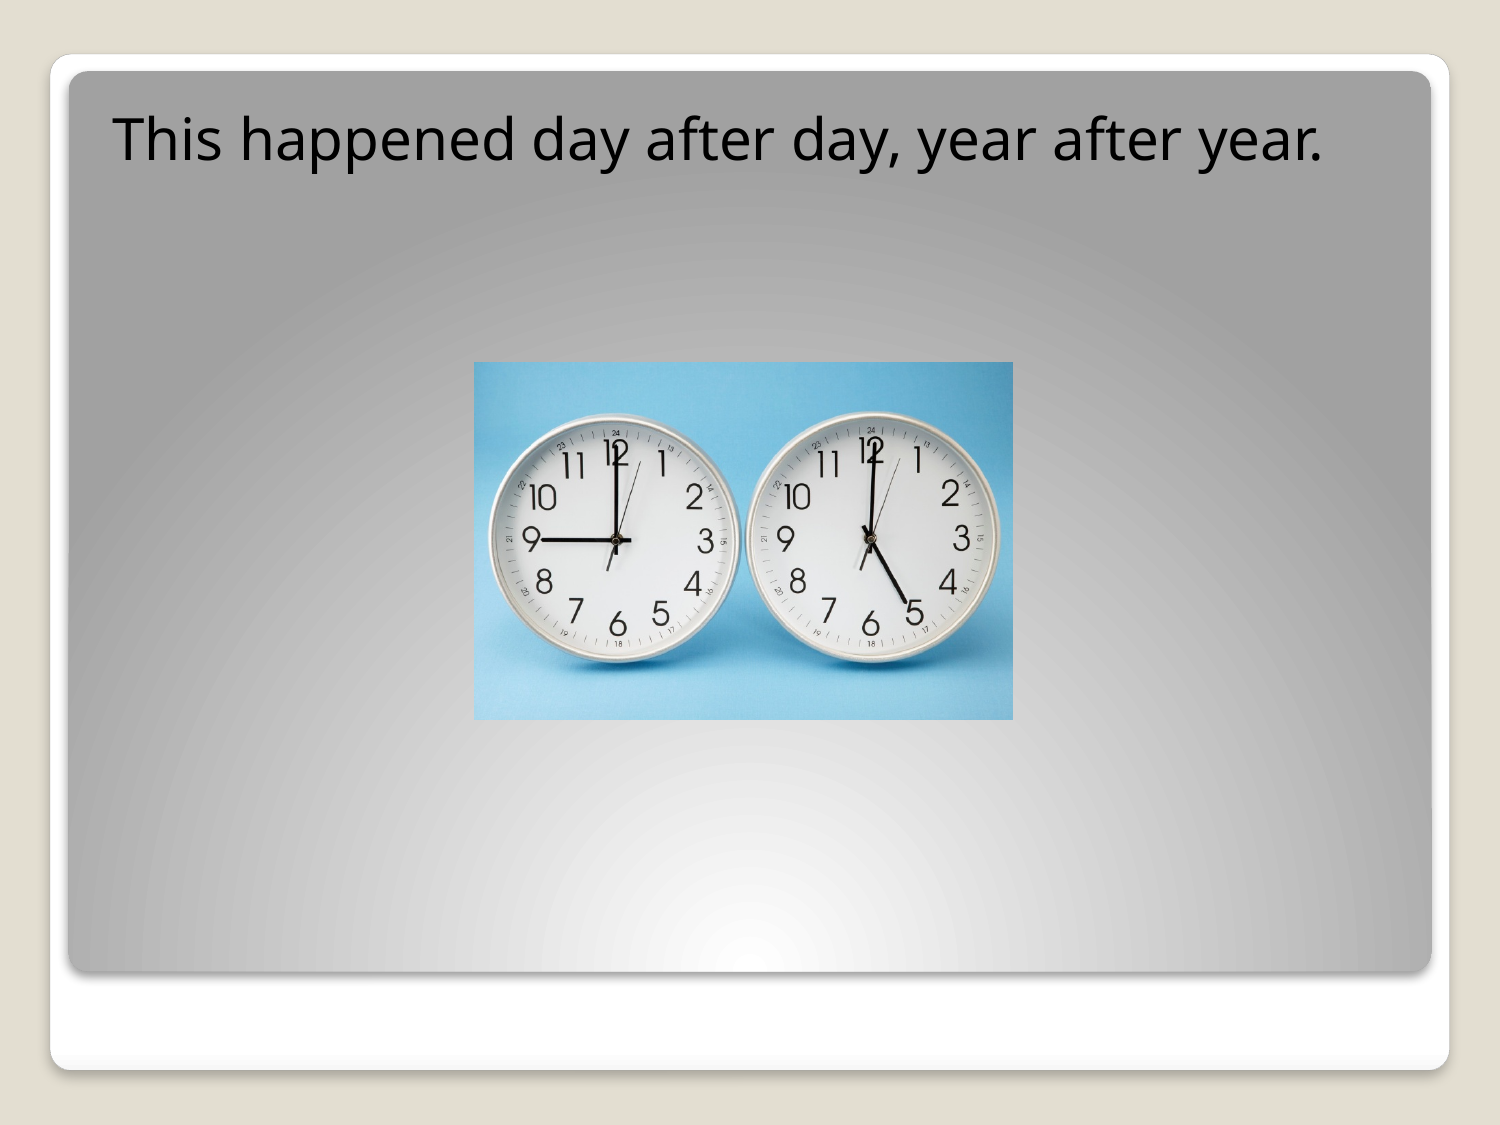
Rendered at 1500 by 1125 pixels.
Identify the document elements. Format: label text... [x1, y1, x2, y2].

picture [474, 362, 1013, 721]
list This happened day after day, year after year. [82, 86, 1425, 774]
